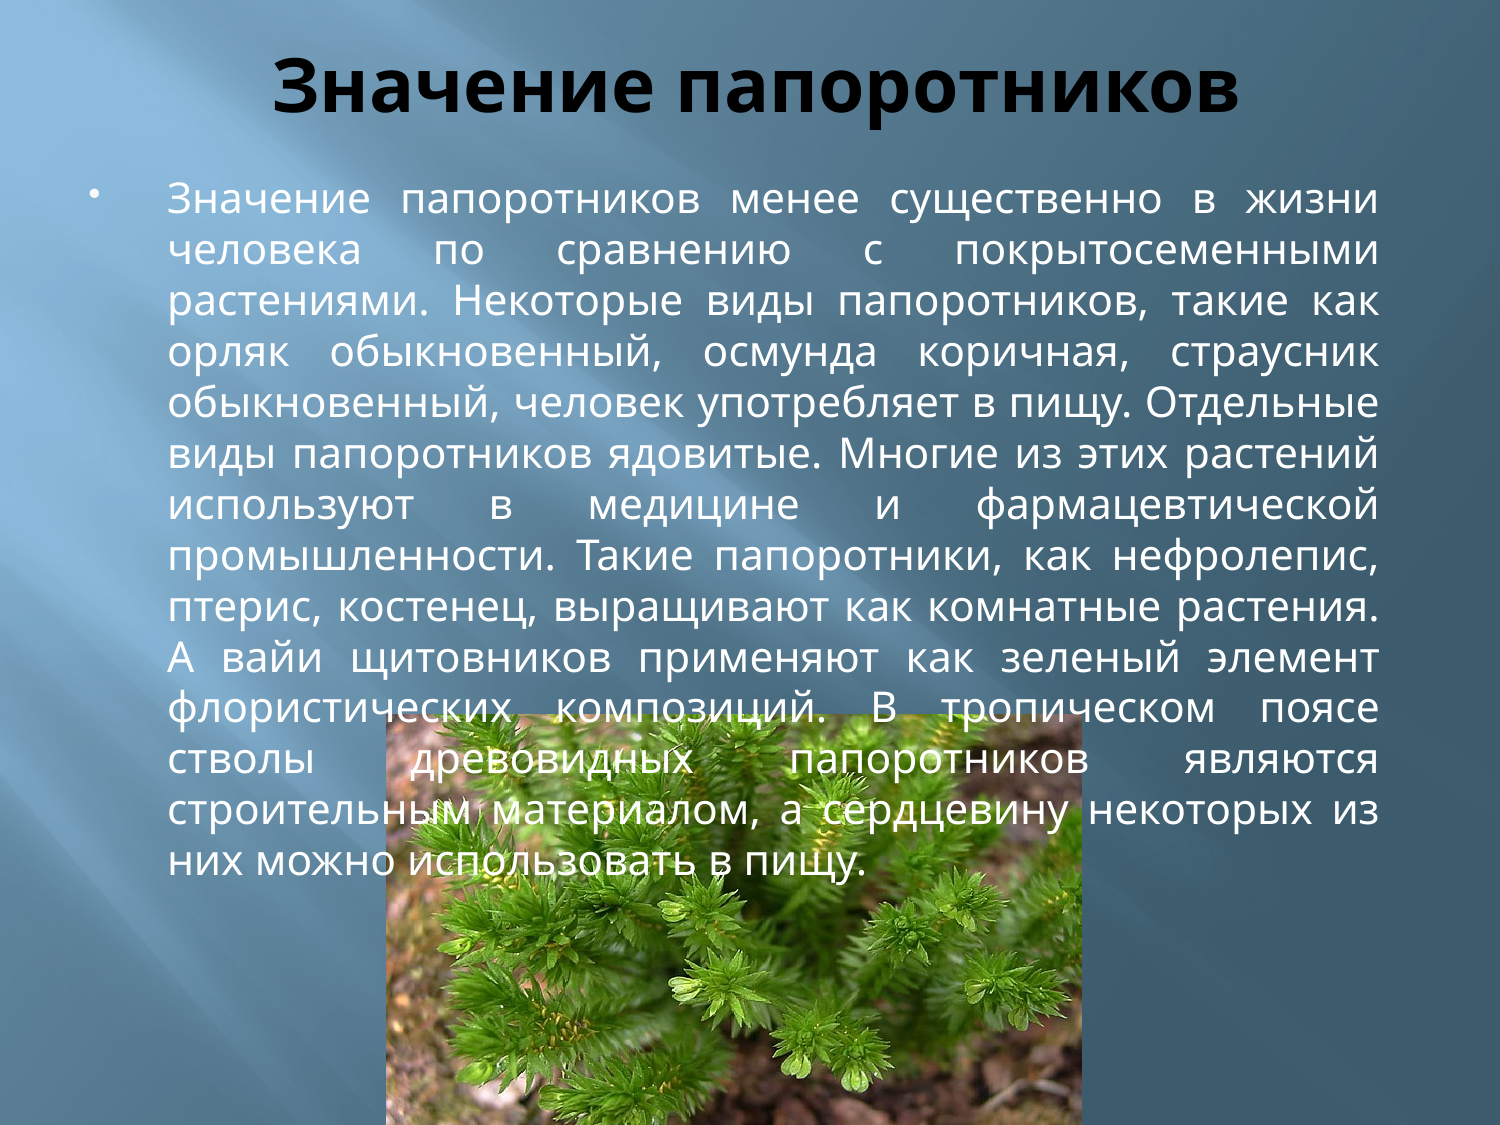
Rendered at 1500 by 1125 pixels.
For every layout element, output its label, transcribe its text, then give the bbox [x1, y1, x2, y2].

list Значение папоротников менее существенно в жизни человека по сравнению с покрытосеменными растениями. Некоторые виды папоротников, такие как орляк обыкновенный, осмунда коричная, страусник обыкновенный, человек употребляет в пищу. Отдельные виды папоротников ядовитые. Многие из этих растений используют в медицине и фармацевтической промышленности. Такие папоротники, как нефролепис, птерис, костенец, выращивают как комнатные растения. А вайи щитовников применяют как зеленый элемент флористических композиций. В тропическом поясе стволы древовидных папоротников являются строительным материалом, а сердцевину некоторых из них можно использовать в пищу. [75, 164, 1395, 914]
title Значение папоротников [82, 0, 1432, 166]
picture [386, 714, 1083, 1125]
